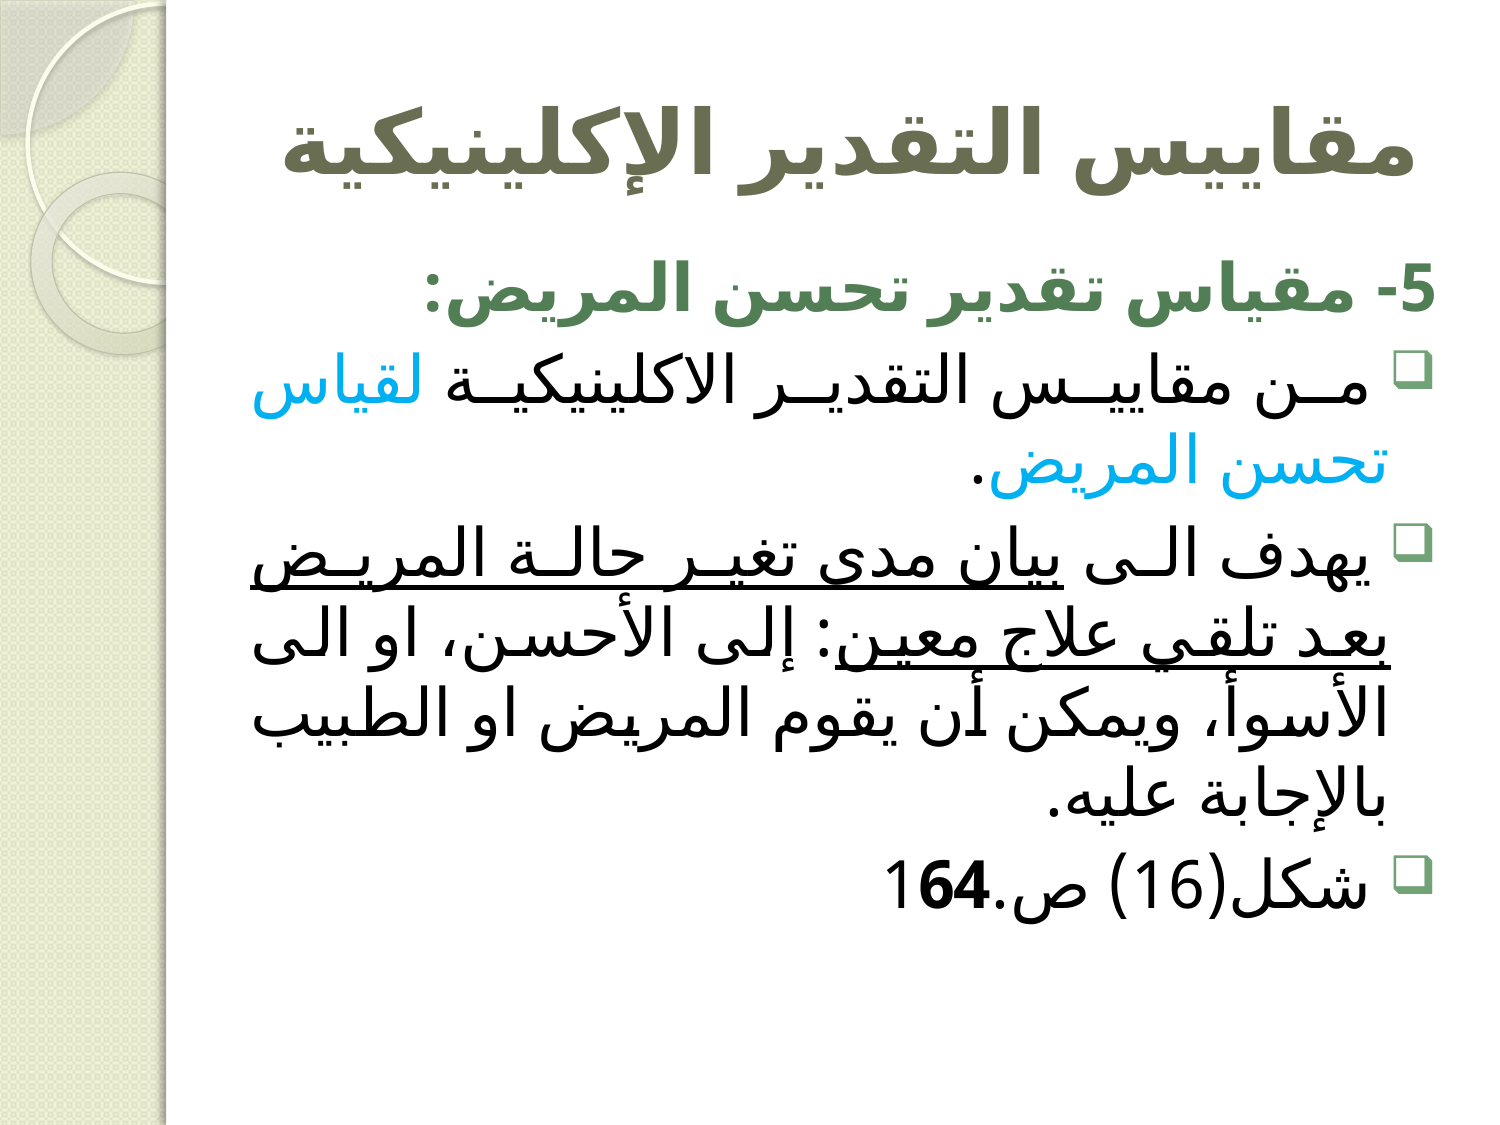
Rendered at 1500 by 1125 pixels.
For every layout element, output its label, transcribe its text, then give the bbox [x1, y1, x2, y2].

list 5- مقياس تقدير تحسن المريض: من مقاييس التقدير الاكلينيكية لقياس تحسن المريض. يهدف الى بيان مدى تغير حالة المريض بعد تلقي علاج معين: إلى الأحسن، او الى الأسوأ، ويمكن أن يقوم المريض او الطبيب بالإجابة عليه. شكل(16) ص.164 [235, 237, 1466, 1025]
title مقاييس التقدير الإكلينيكية [235, 45, 1466, 233]
